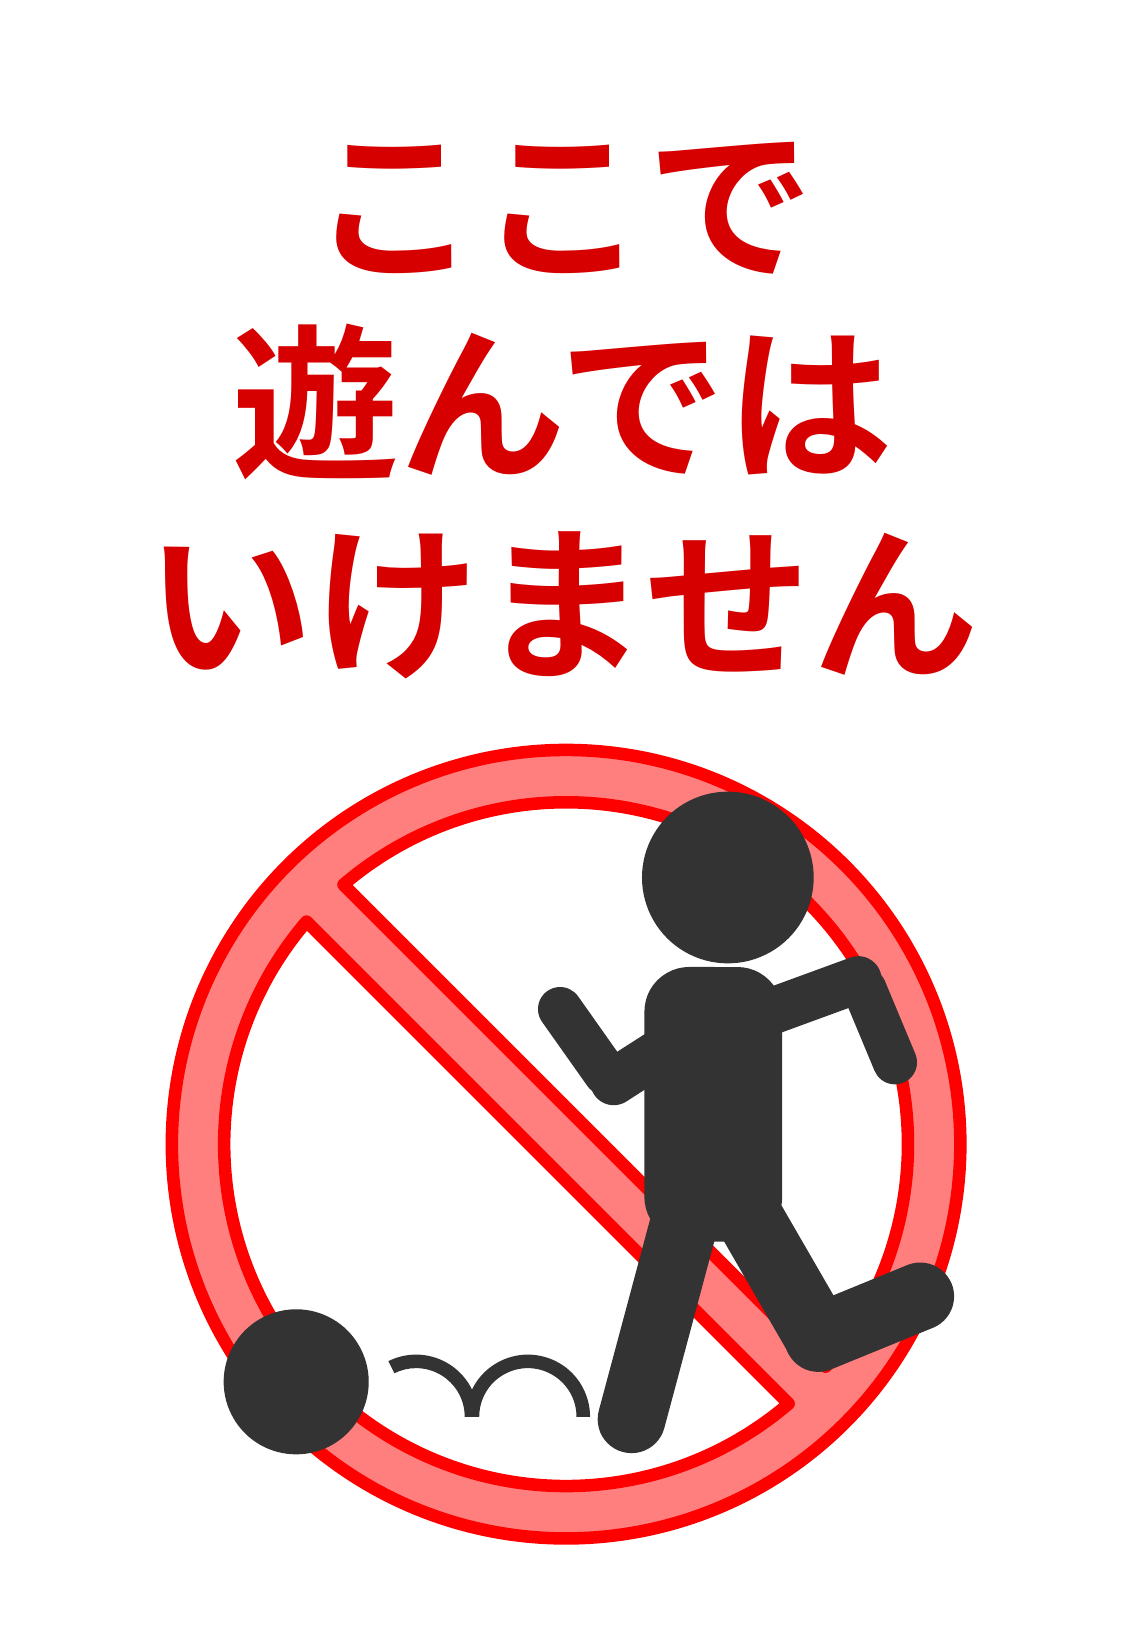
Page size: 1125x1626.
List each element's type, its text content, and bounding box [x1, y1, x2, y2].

text_box ここで 遊んでは いけません [1, 92, 1125, 708]
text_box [171, 749, 961, 1539]
